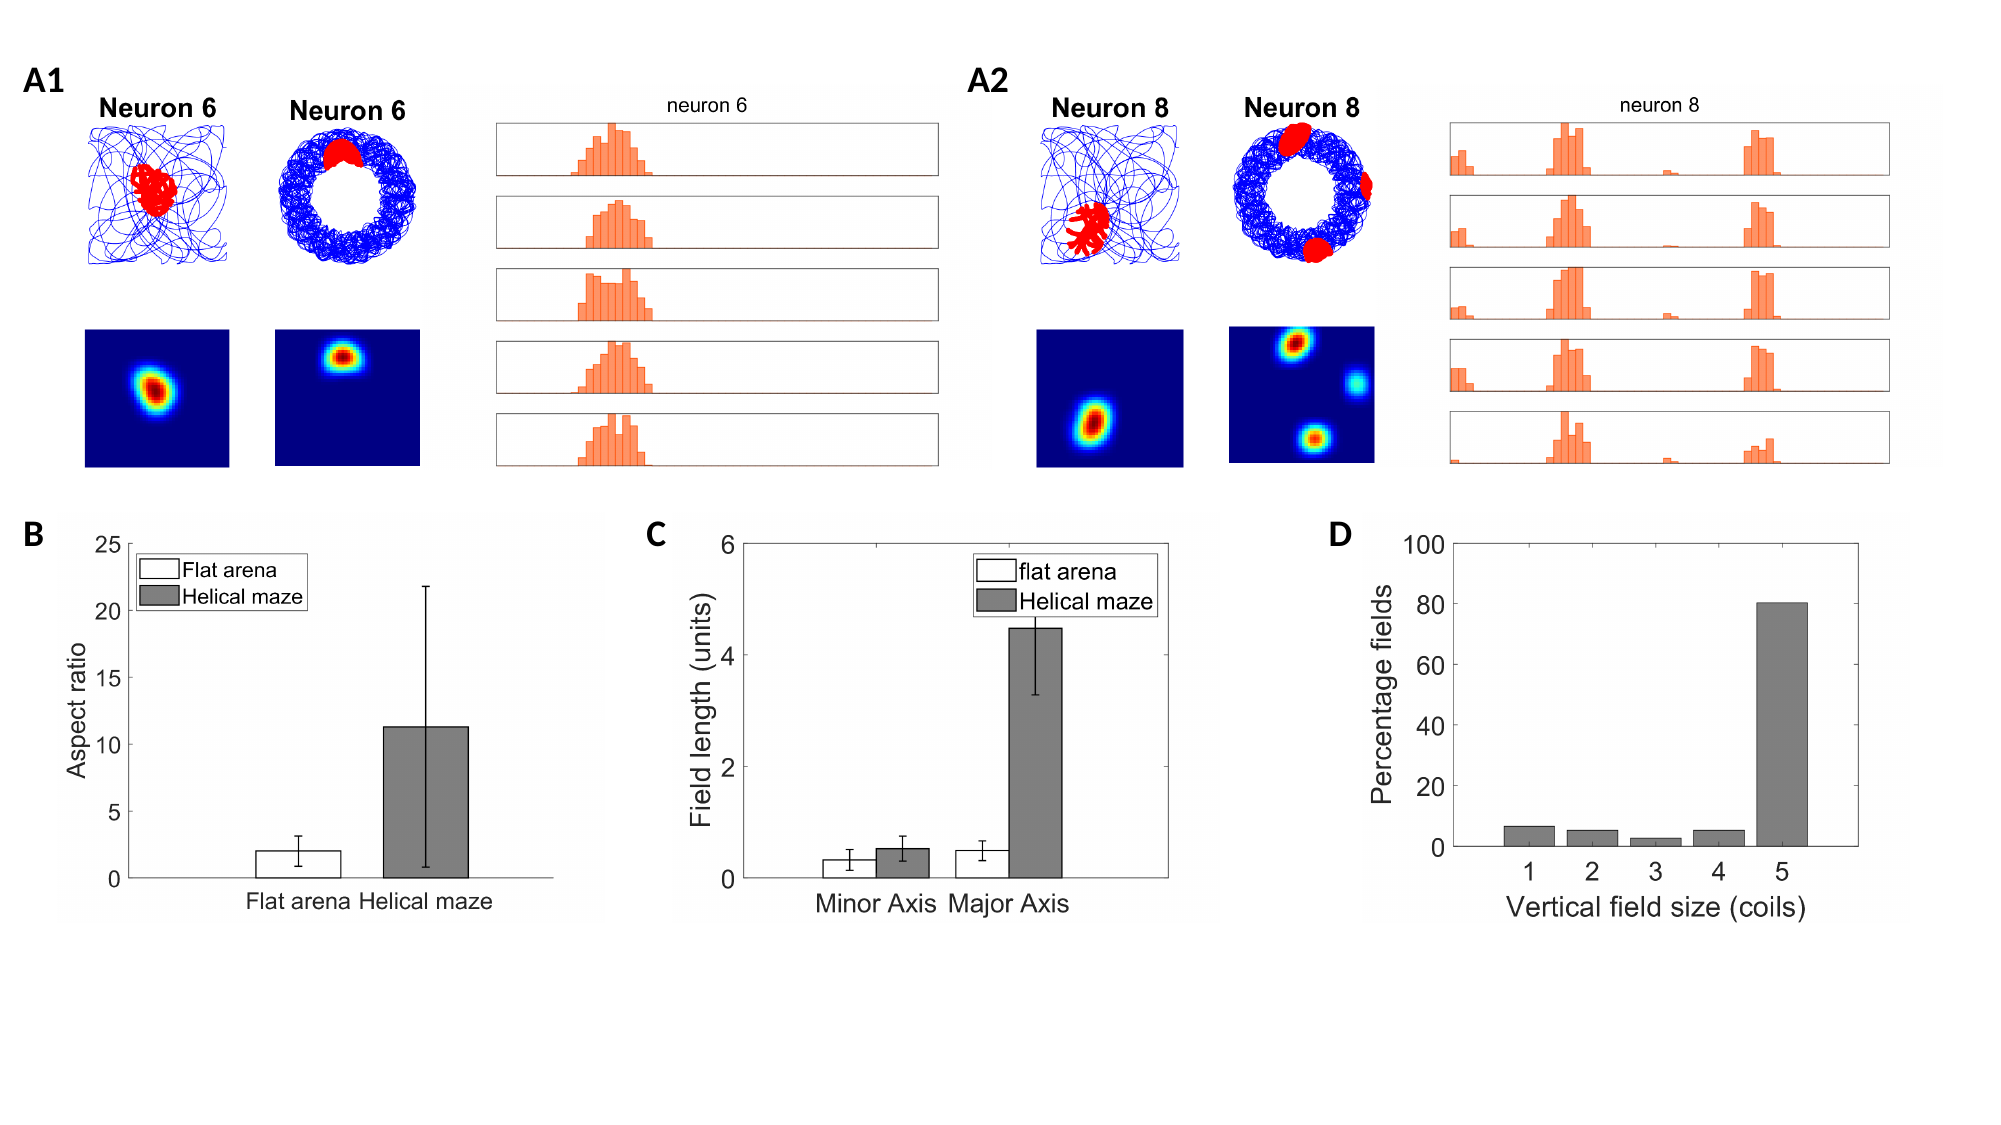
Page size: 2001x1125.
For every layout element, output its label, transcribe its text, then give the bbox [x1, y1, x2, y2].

picture [1033, 84, 1184, 470]
picture [57, 512, 605, 923]
picture [672, 512, 1220, 923]
text_box C [631, 501, 714, 562]
text_box D [1313, 501, 1396, 562]
text_box A2 [952, 47, 1035, 108]
picture [84, 84, 230, 470]
picture [1362, 512, 1910, 924]
picture [1226, 84, 1943, 467]
picture [272, 84, 992, 470]
text_box B [8, 501, 91, 562]
text_box A1 [8, 47, 91, 108]
